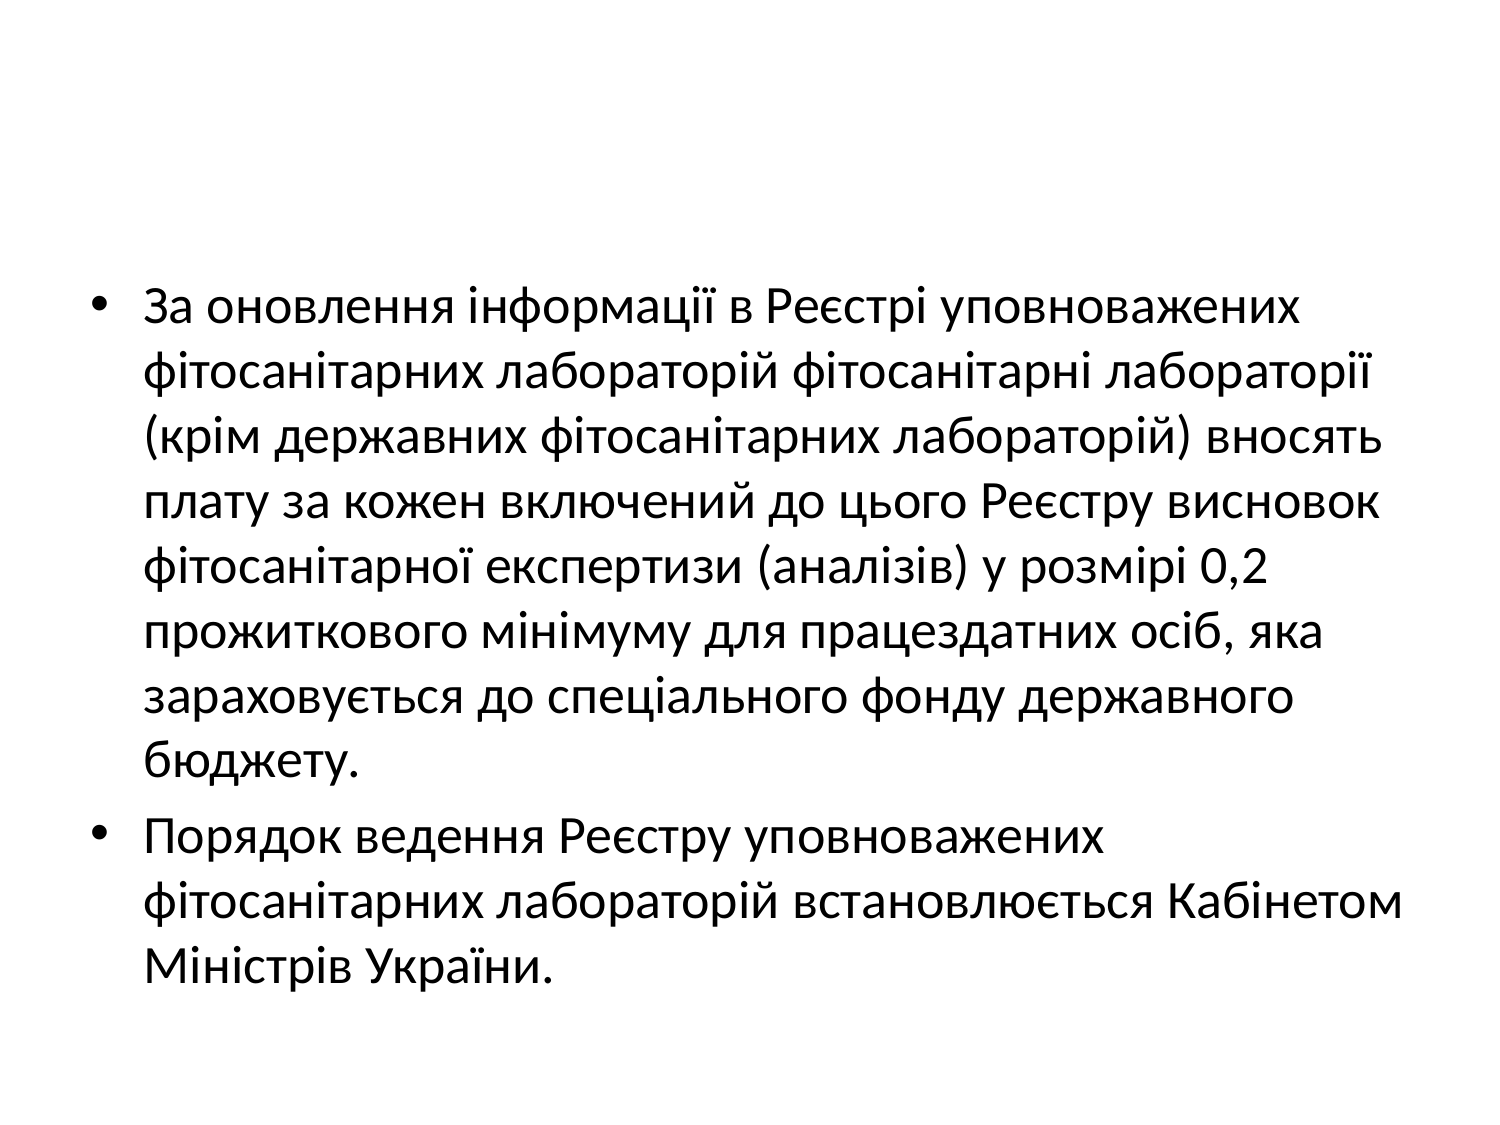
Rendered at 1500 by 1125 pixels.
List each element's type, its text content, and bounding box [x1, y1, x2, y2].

list За оновлення інформації в Реєстрі уповноважених фітосанітарних лабораторій фітосанітарні лабораторії (крім державних фітосанітарних лабораторій) вносять плату за кожен включений до цього Реєстру висновок фітосанітарної експертизи (аналізів) у розмірі 0,2 прожиткового мінімуму для працездатних осіб, яка зараховується до спеціального фонду державного бюджету. Порядок ведення Реєстру уповноважених фітосанітарних лабораторій встановлюється Кабінетом Міністрів України. [75, 262, 1425, 1005]
